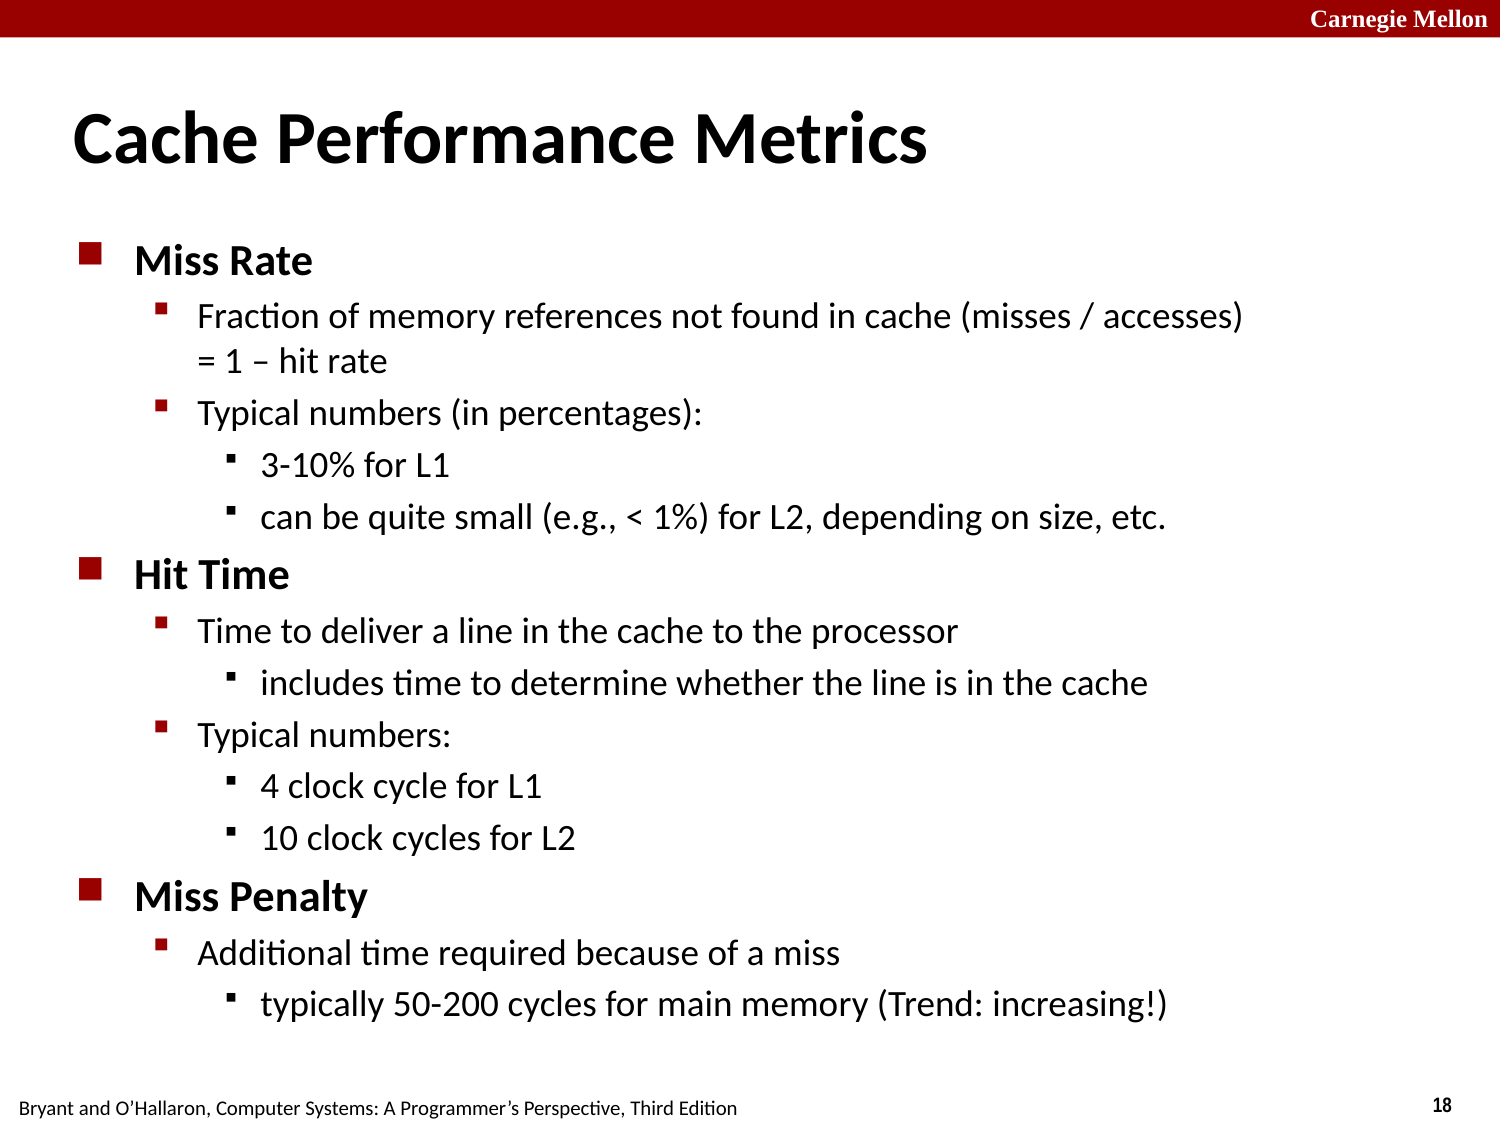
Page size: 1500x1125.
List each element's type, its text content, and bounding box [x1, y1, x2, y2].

title Cache Performance Metrics [58, 71, 1305, 197]
list Miss Rate Fraction of memory references not found in cache (misses / accesses) = 1 – hit rate Typical numbers (in percentages): 3-10% for L1 can be quite small (e.g., < 1%) for L2, depending on size, etc. Hit Time Time to deliver a line in the cache to the processor includes time to determine whether the line is in the cache Typical numbers: 4 clock cycle for L1 10 clock cycles for L2 Miss Penalty Additional time required because of a miss typically 50-200 cycles for main memory (Trend: increasing!) [64, 223, 1476, 1040]
